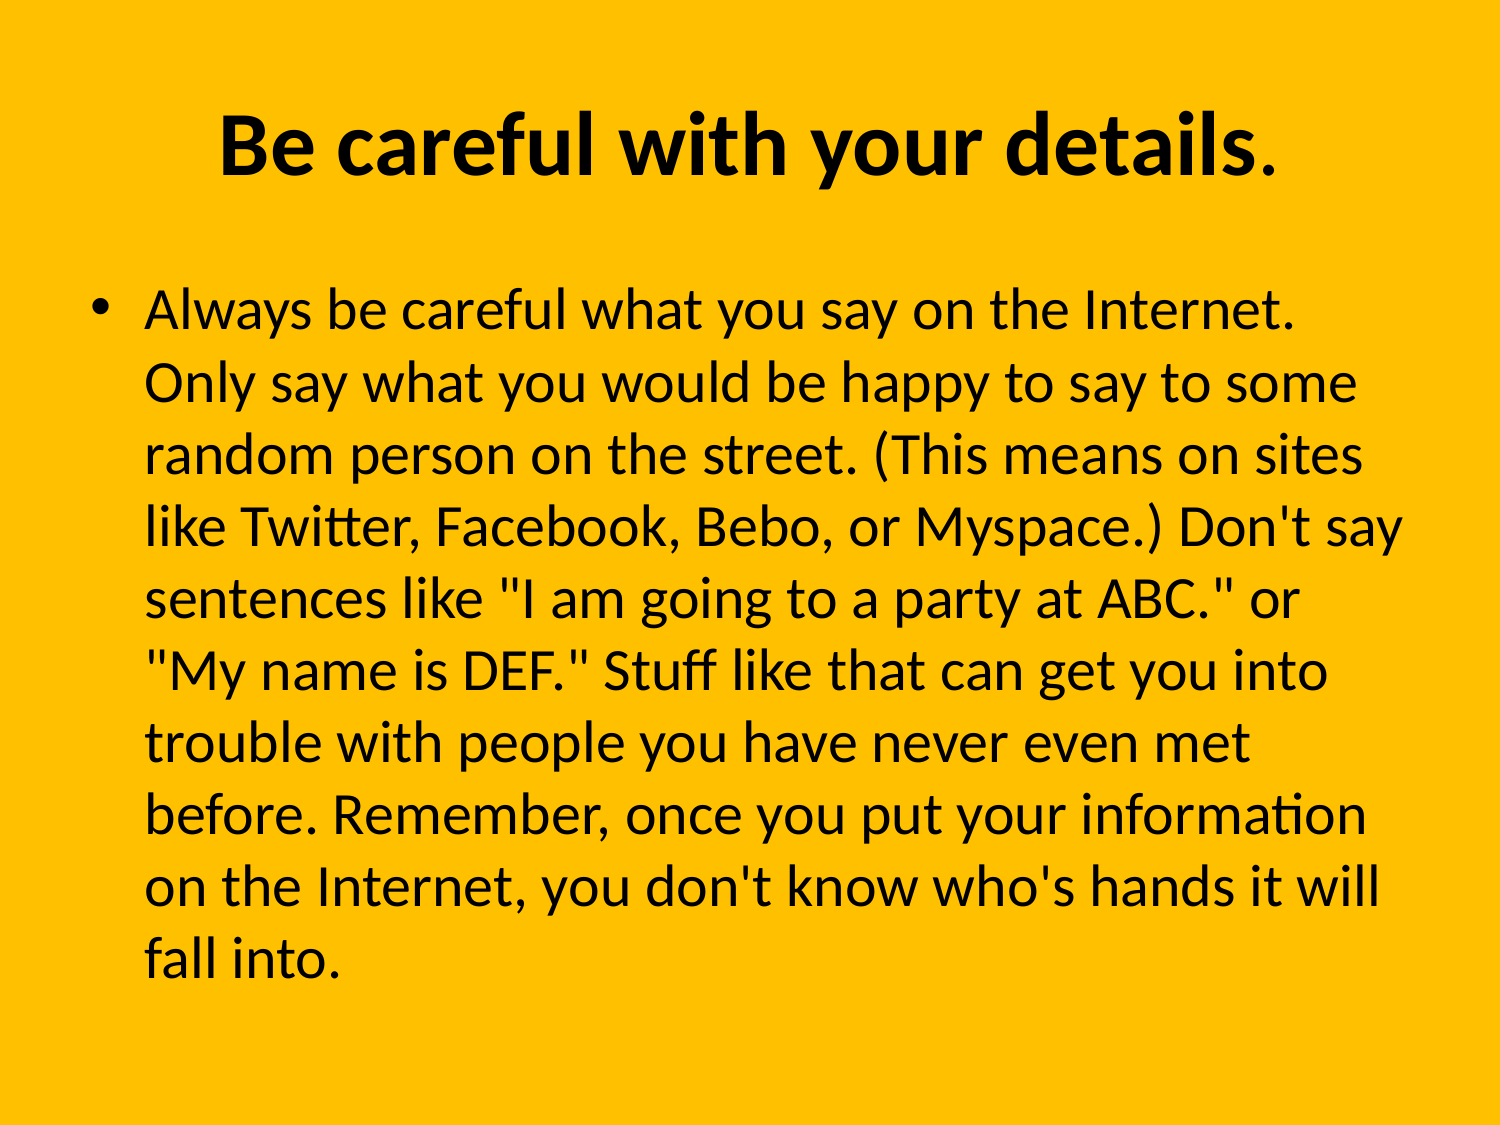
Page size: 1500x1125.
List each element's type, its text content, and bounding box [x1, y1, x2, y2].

list Always be careful what you say on the Internet. Only say what you would be happy to say to some random person on the street. (This means on sites like Twitter, Facebook, Bebo, or Myspace.) Don't say sentences like "I am going to a party at ABC." or "My name is DEF." Stuff like that can get you into trouble with people you have never even met before. Remember, once you put your information on the Internet, you don't know who's hands it will fall into. [75, 262, 1425, 1005]
title Be careful with your details. [75, 45, 1425, 233]
